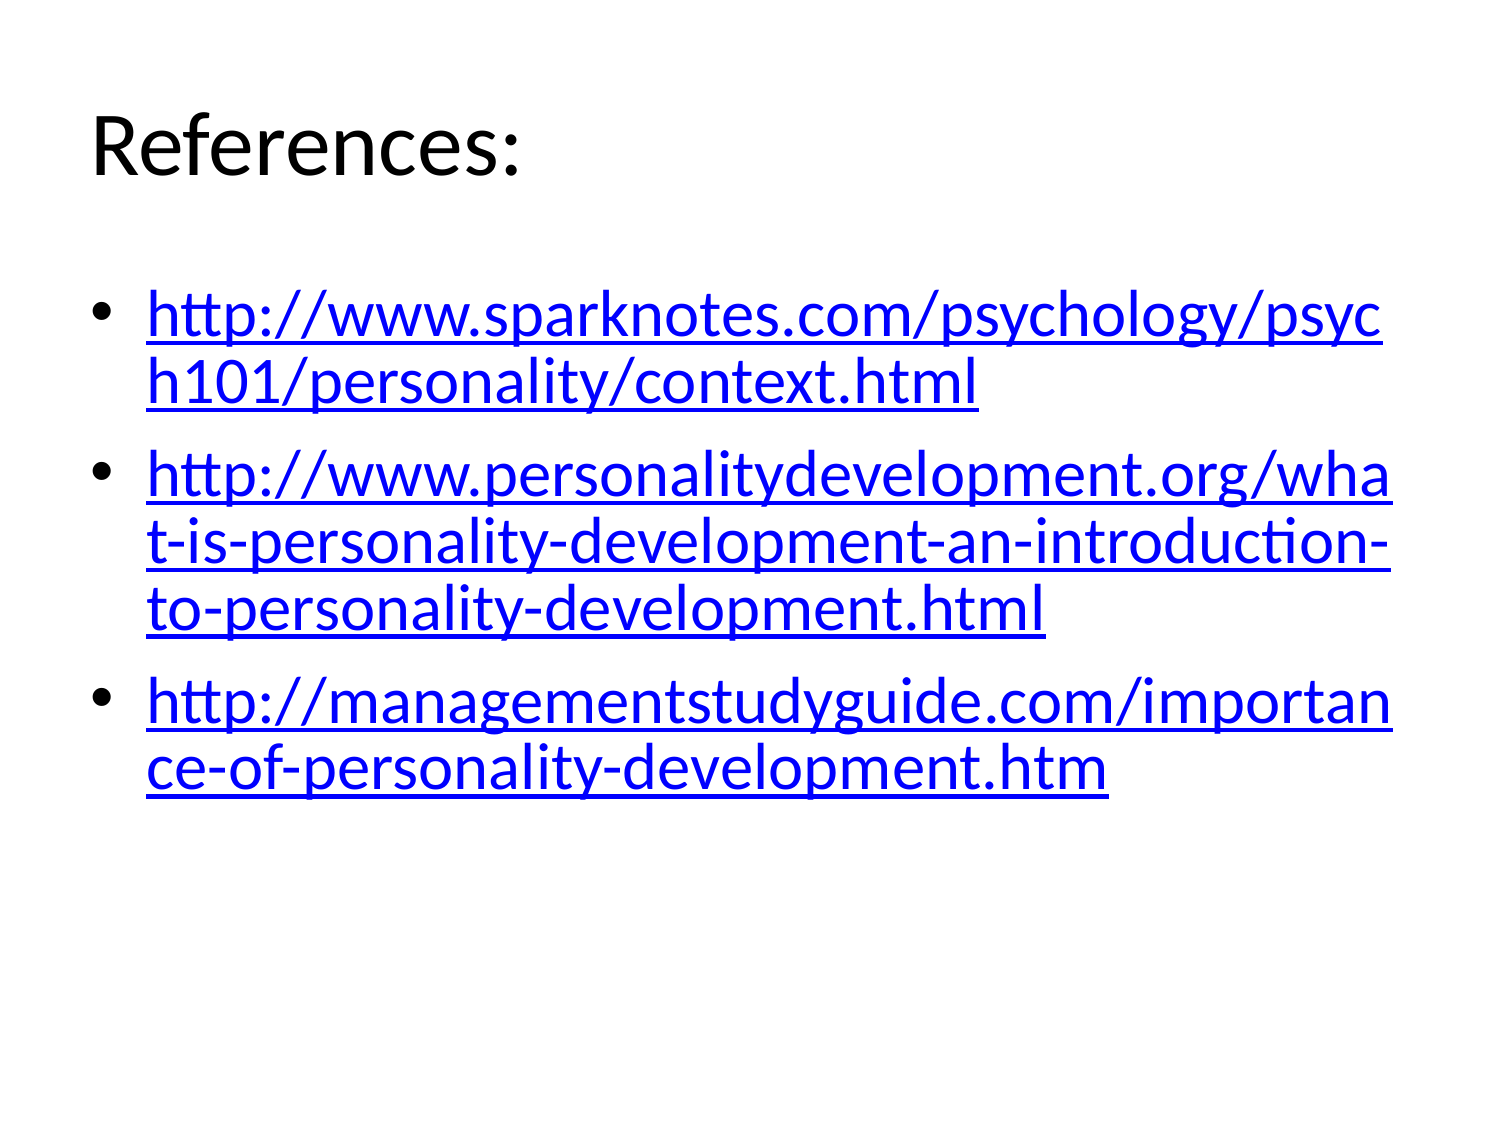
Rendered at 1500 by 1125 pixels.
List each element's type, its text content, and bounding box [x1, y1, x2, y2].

list http://www.sparknotes.com/psychology/psych101/personality/context.html http://www.personalitydevelopment.org/what-is-personality-development-an-introduction-to-personality-development.html http://managementstudyguide.com/importance-of-personality-development.htm [75, 262, 1425, 1005]
title References: [75, 45, 1425, 233]
